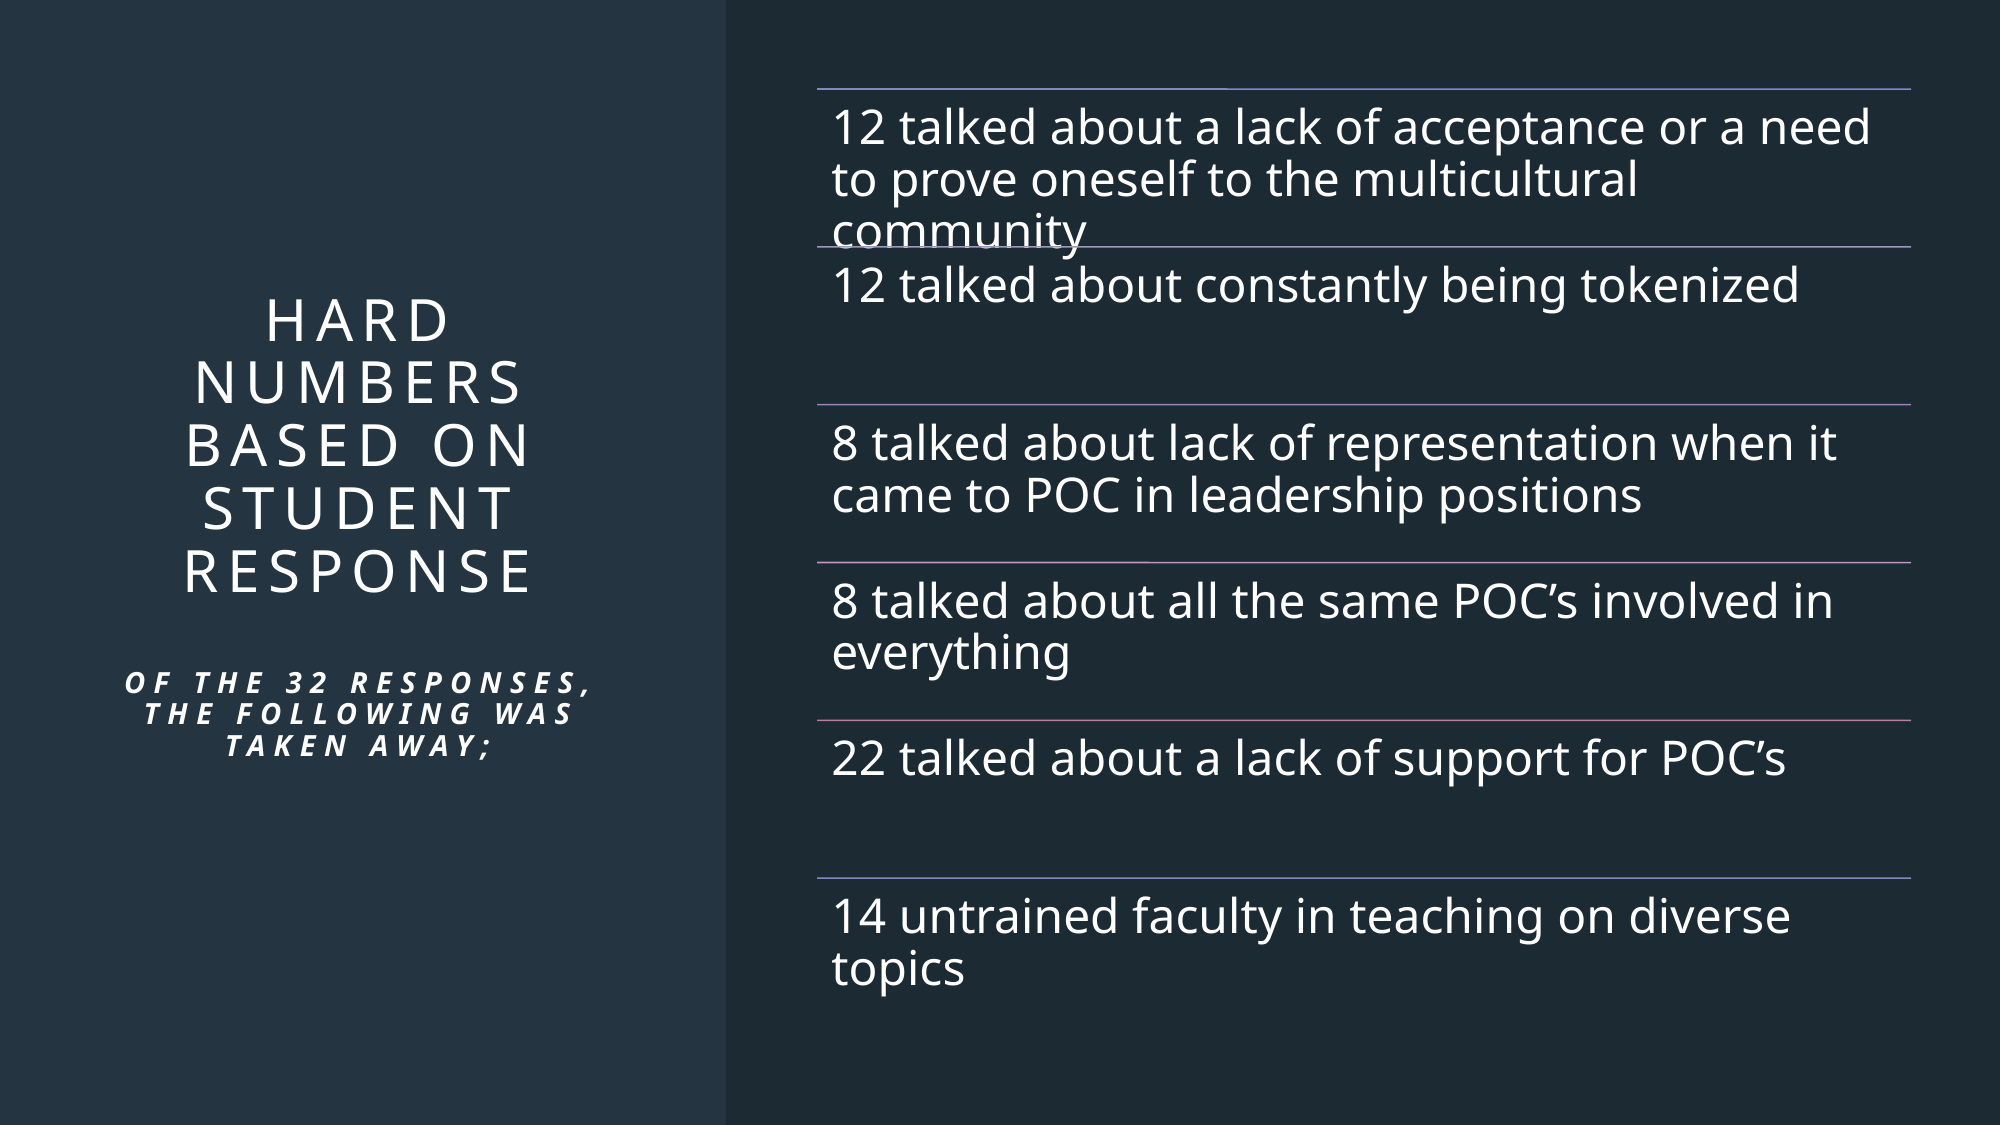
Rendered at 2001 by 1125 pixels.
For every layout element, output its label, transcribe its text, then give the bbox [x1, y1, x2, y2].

title Hard Numbers based on student Response Of the 32 responses, the following was taken away; [88, 177, 634, 947]
text_box [0, 0, 725, 1125]
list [816, 88, 1912, 1037]
text_box [725, 0, 2000, 1125]
